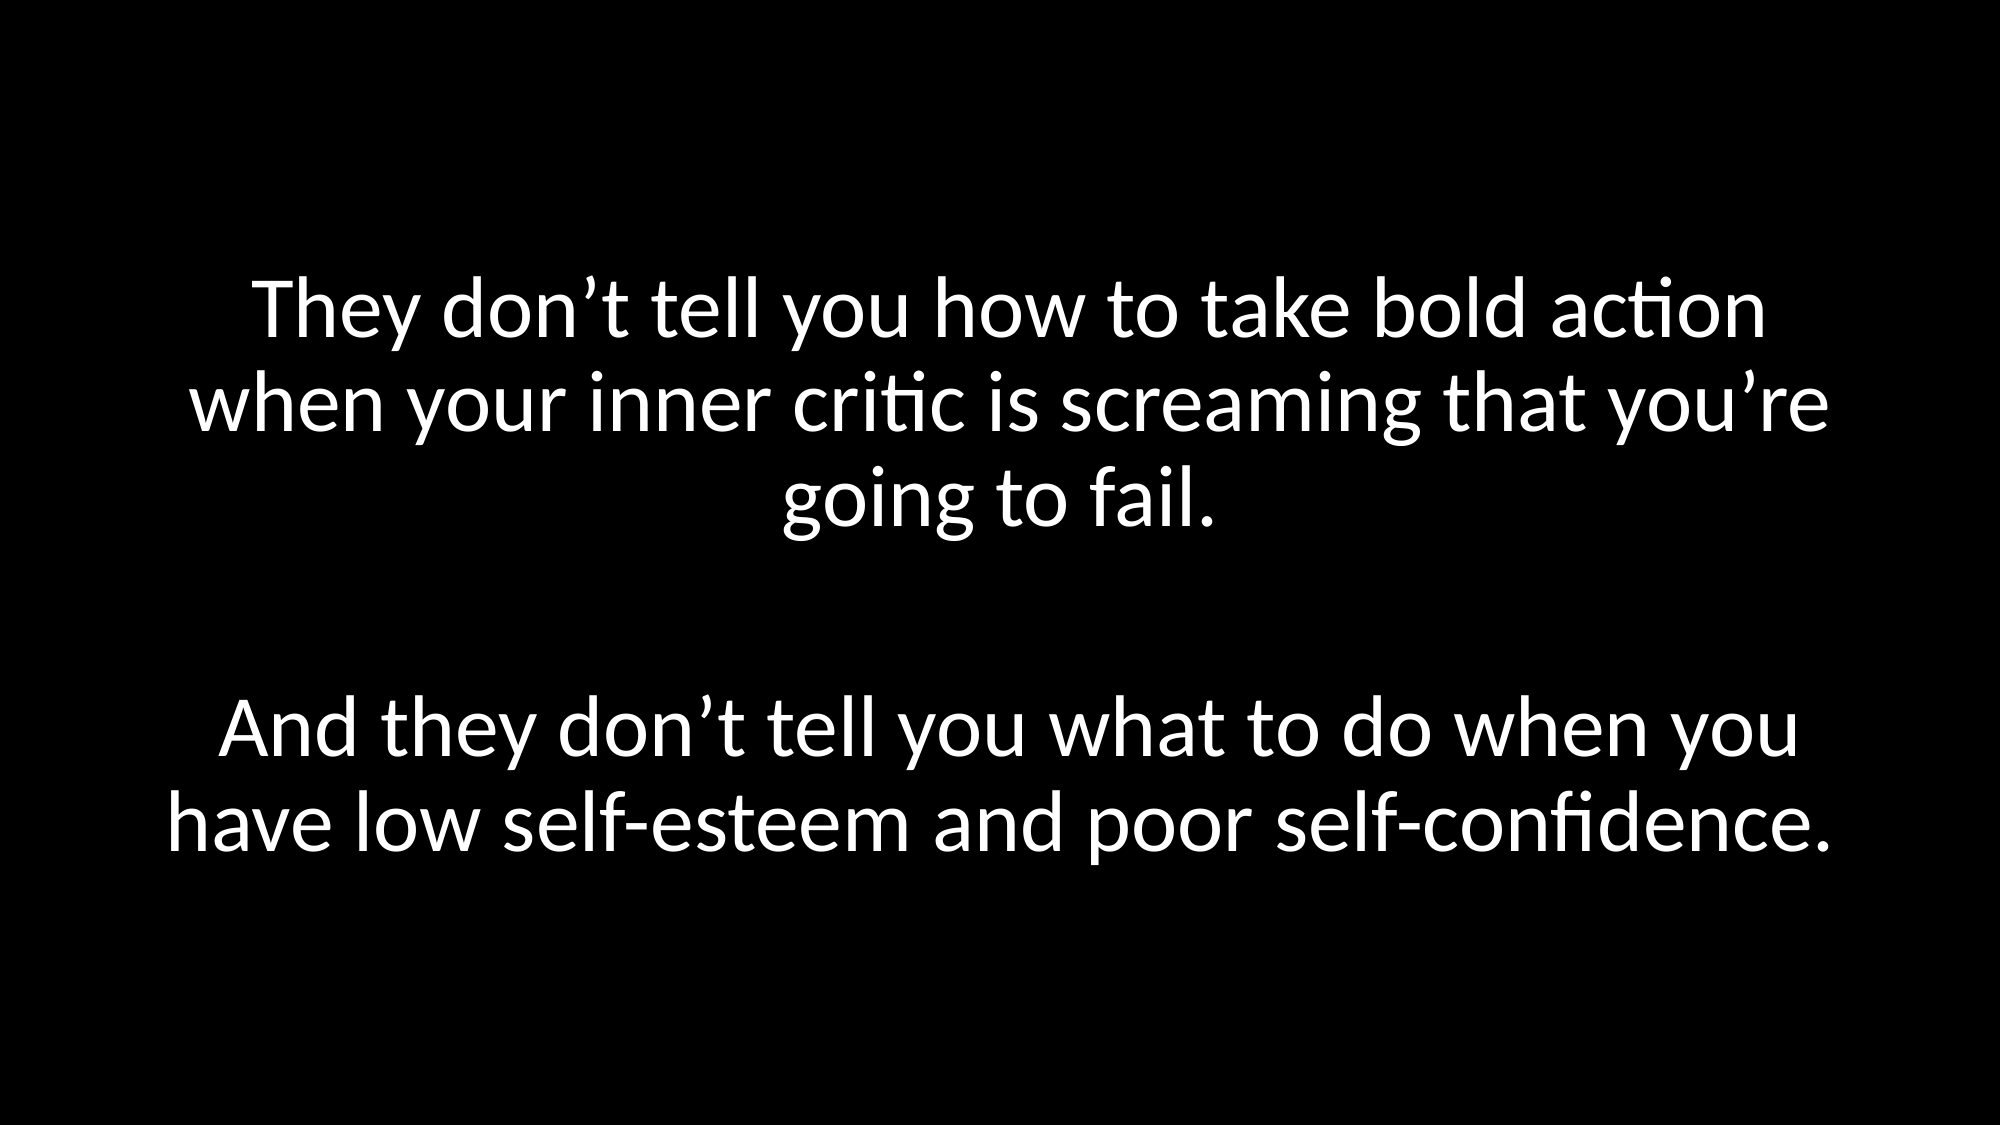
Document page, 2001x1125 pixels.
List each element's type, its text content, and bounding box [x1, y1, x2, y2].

list They don’t tell you how to take bold action when your inner critic is screaming that you’re going to fail. And they don’t tell you what to do when you have low self-esteem and poor self-confidence. [145, 254, 1876, 611]
